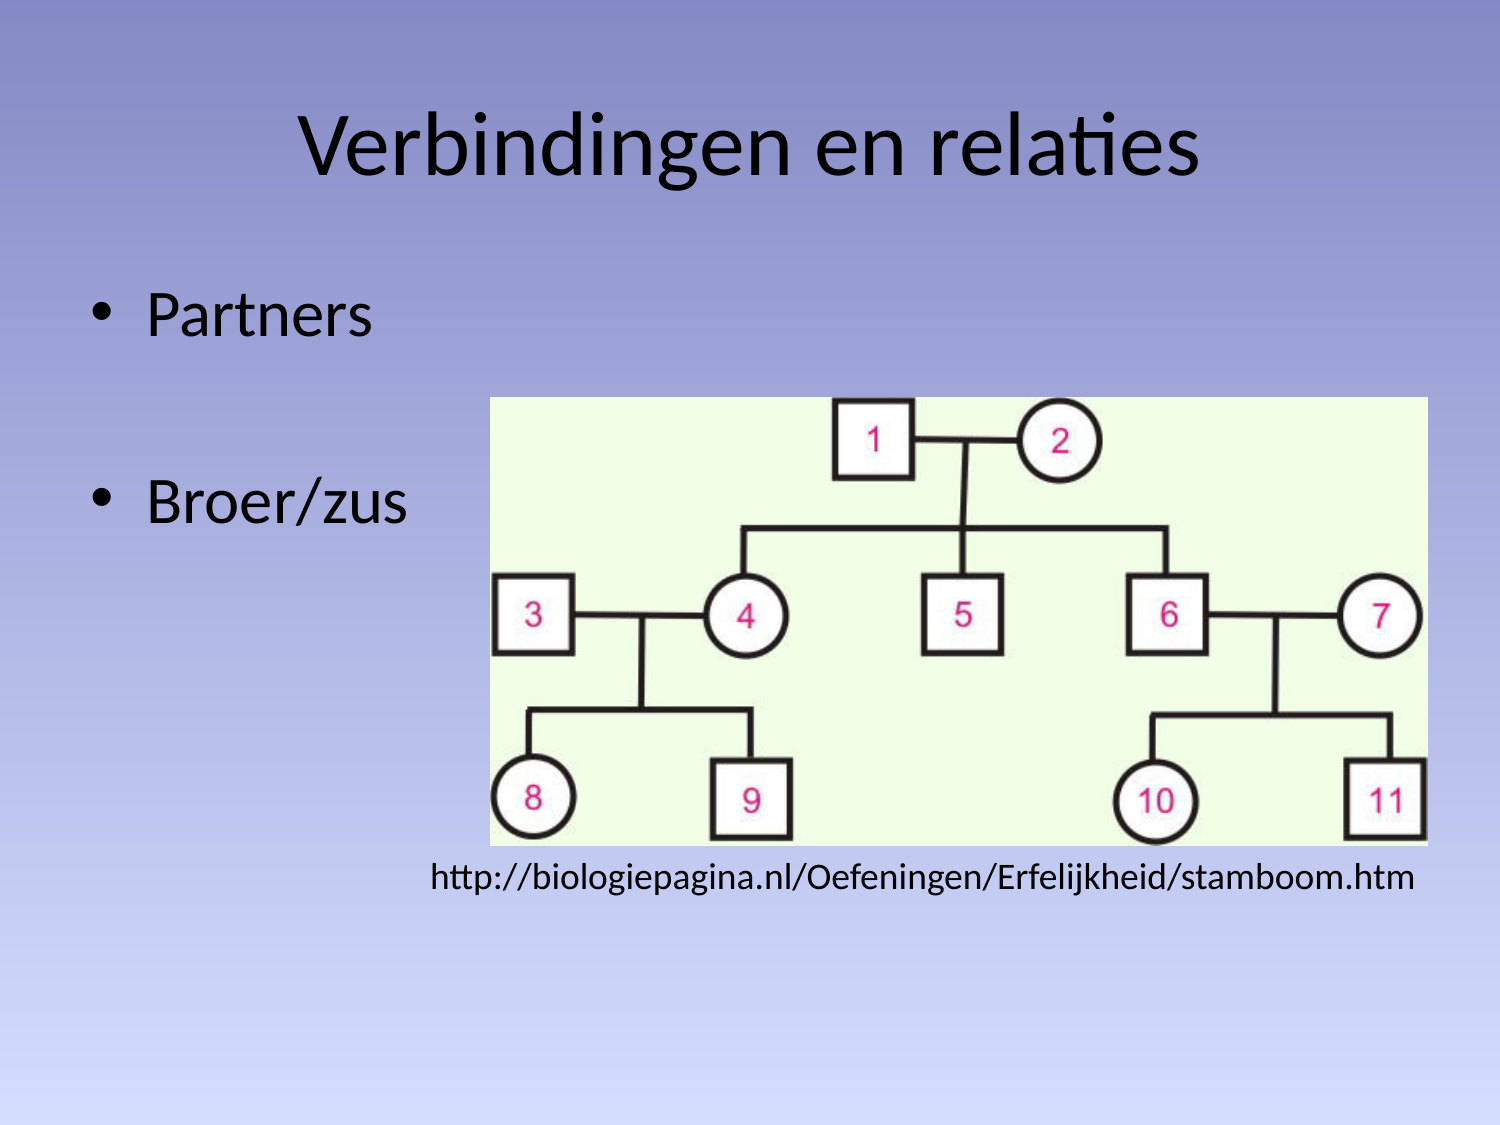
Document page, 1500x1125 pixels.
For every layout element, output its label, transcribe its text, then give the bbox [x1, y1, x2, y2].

text_box http://biologiepagina.nl/Oefeningen/Erfelijkheid/stamboom.htm [415, 844, 1436, 905]
picture [489, 396, 1428, 846]
title Verbindingen en relaties [75, 45, 1425, 233]
list Partners Broer/zus [75, 262, 1425, 1005]
